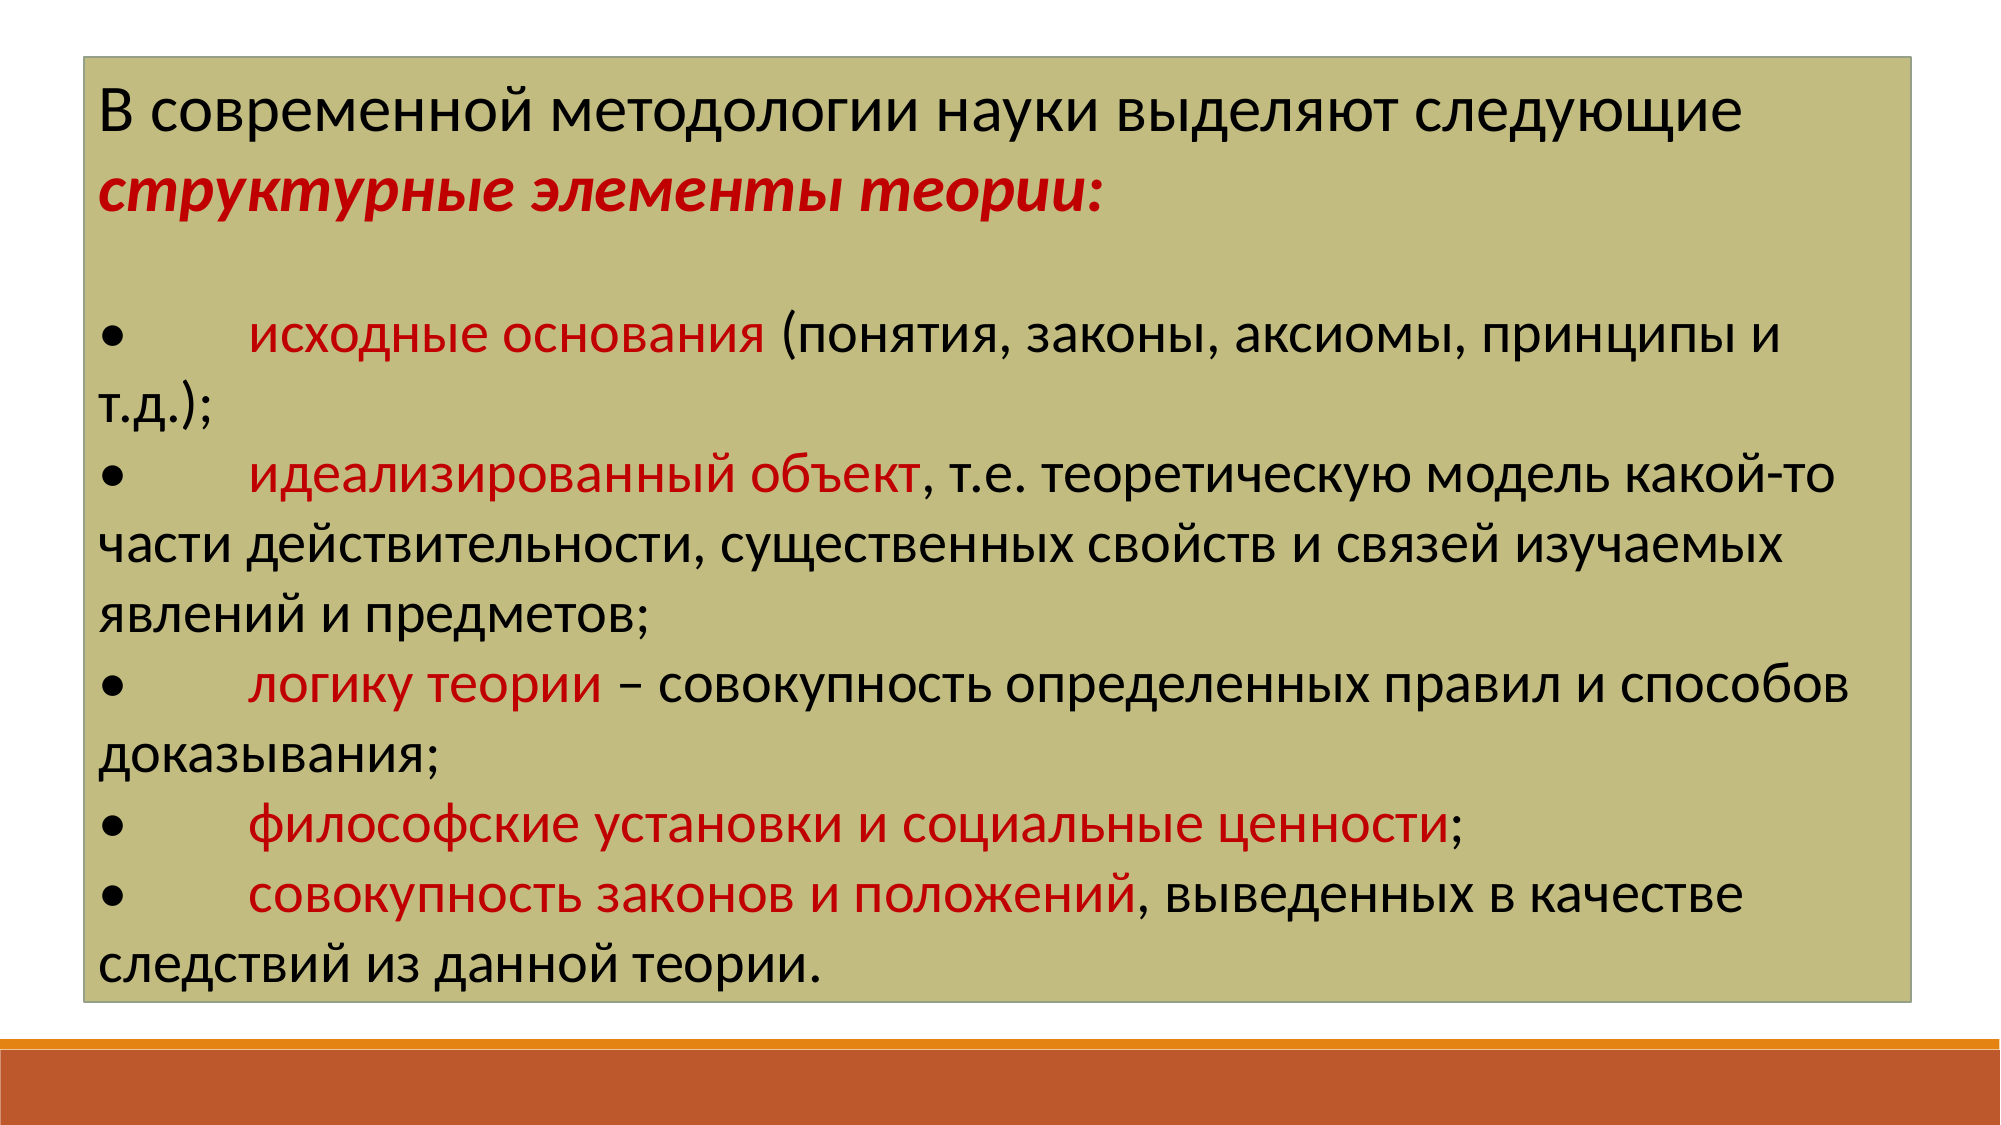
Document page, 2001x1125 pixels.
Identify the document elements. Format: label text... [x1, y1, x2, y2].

text_box В современной методологии науки выделяют следующие структурные элементы теории: • исходные основания (понятия, законы, аксиомы, принципы и т.д.); • идеализированный объект, т.е. теоретическую модель какой-то части действительности, существенных свойств и связей изучаемых явлений и предметов; • логику теории – совокупность определенных правил и способов доказывания; • философские установки и социальные ценности; • совокупность законов и положений, выведенных в качестве следствий из данной теории. [83, 56, 1912, 1003]
